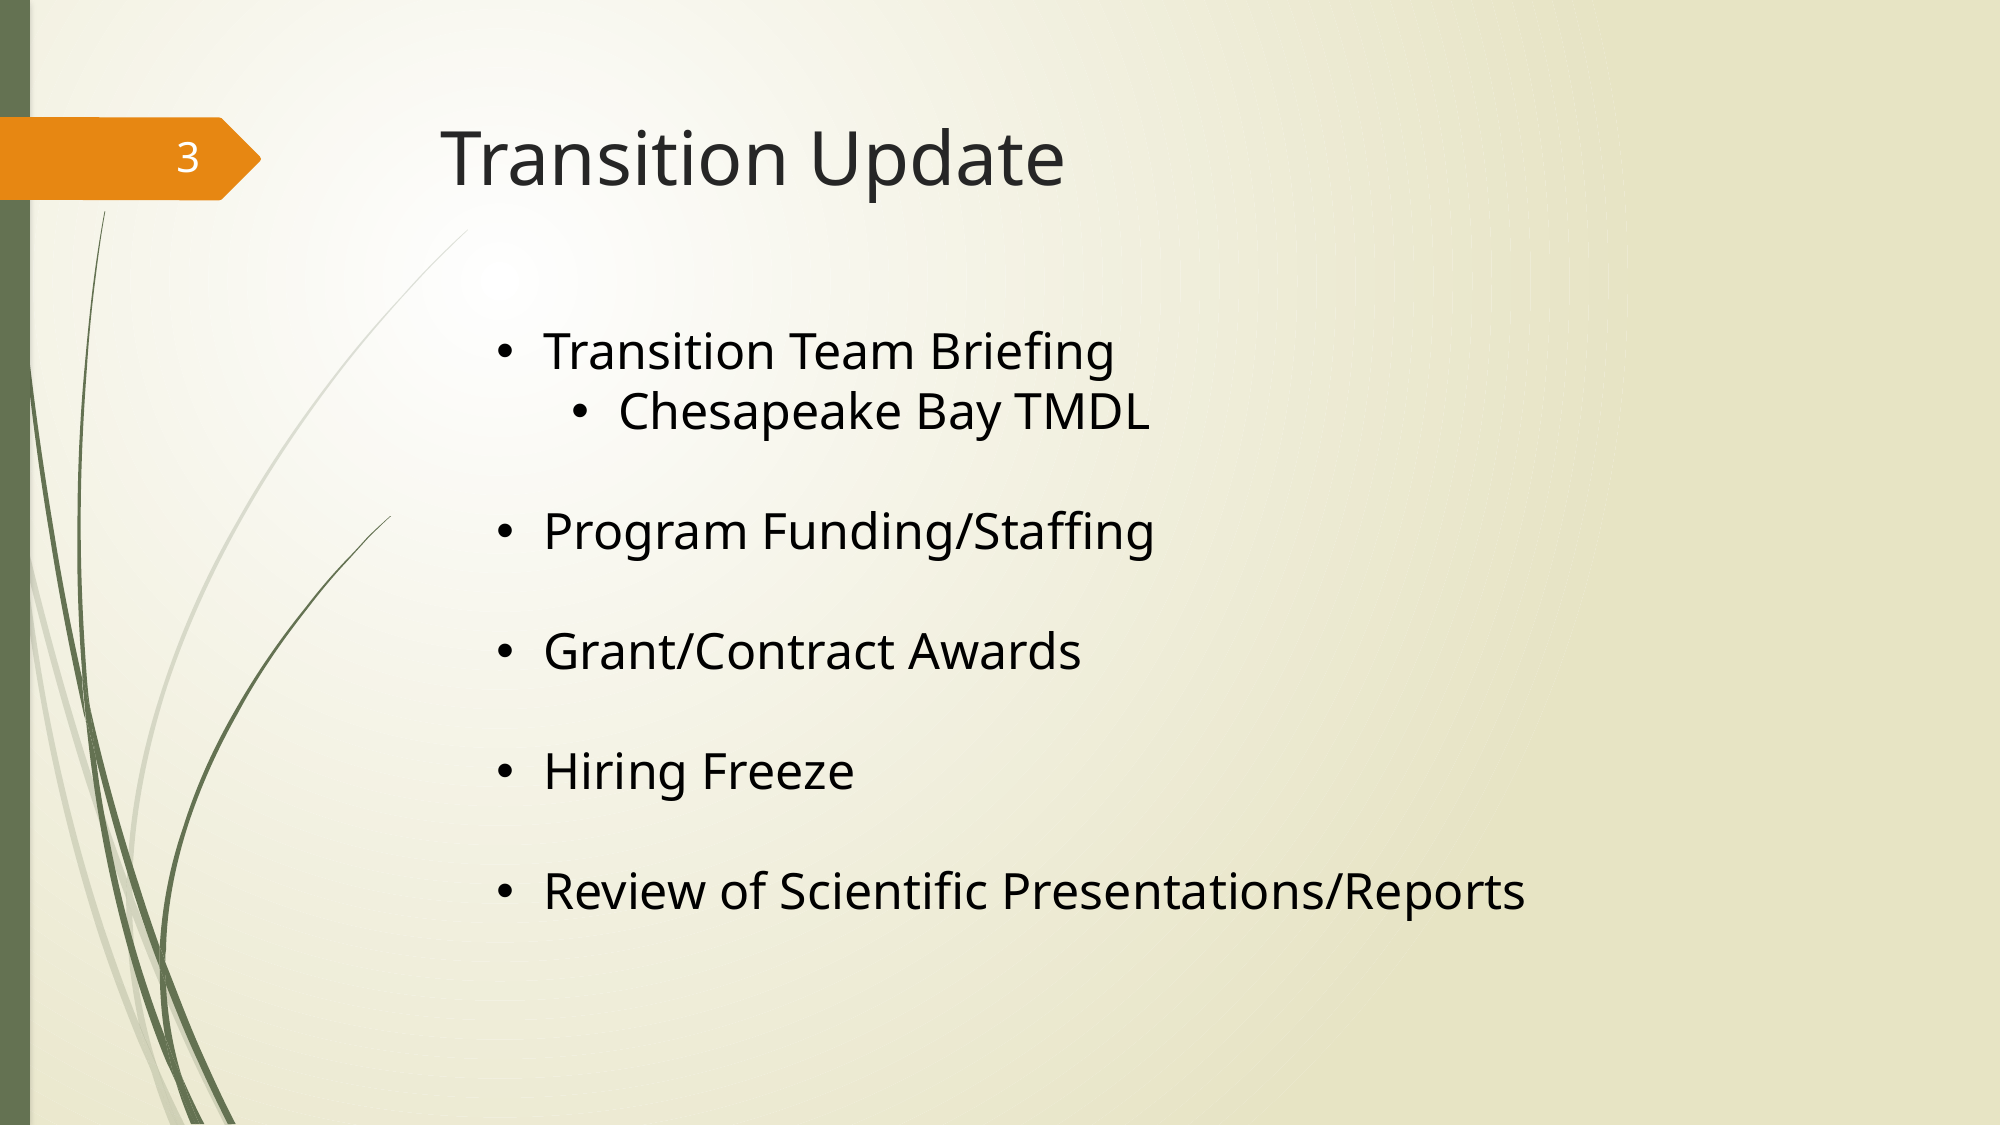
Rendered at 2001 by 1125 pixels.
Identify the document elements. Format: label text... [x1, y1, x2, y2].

slide_number 3 [87, 129, 216, 190]
title Transition Update [425, 102, 1888, 313]
text_box Transition Team Briefing Chesapeake Bay TMDL Program Funding/Staffing Grant/Contract Awards Hiring Freeze Review of Scientific Presentations/Reports [481, 312, 1909, 928]
